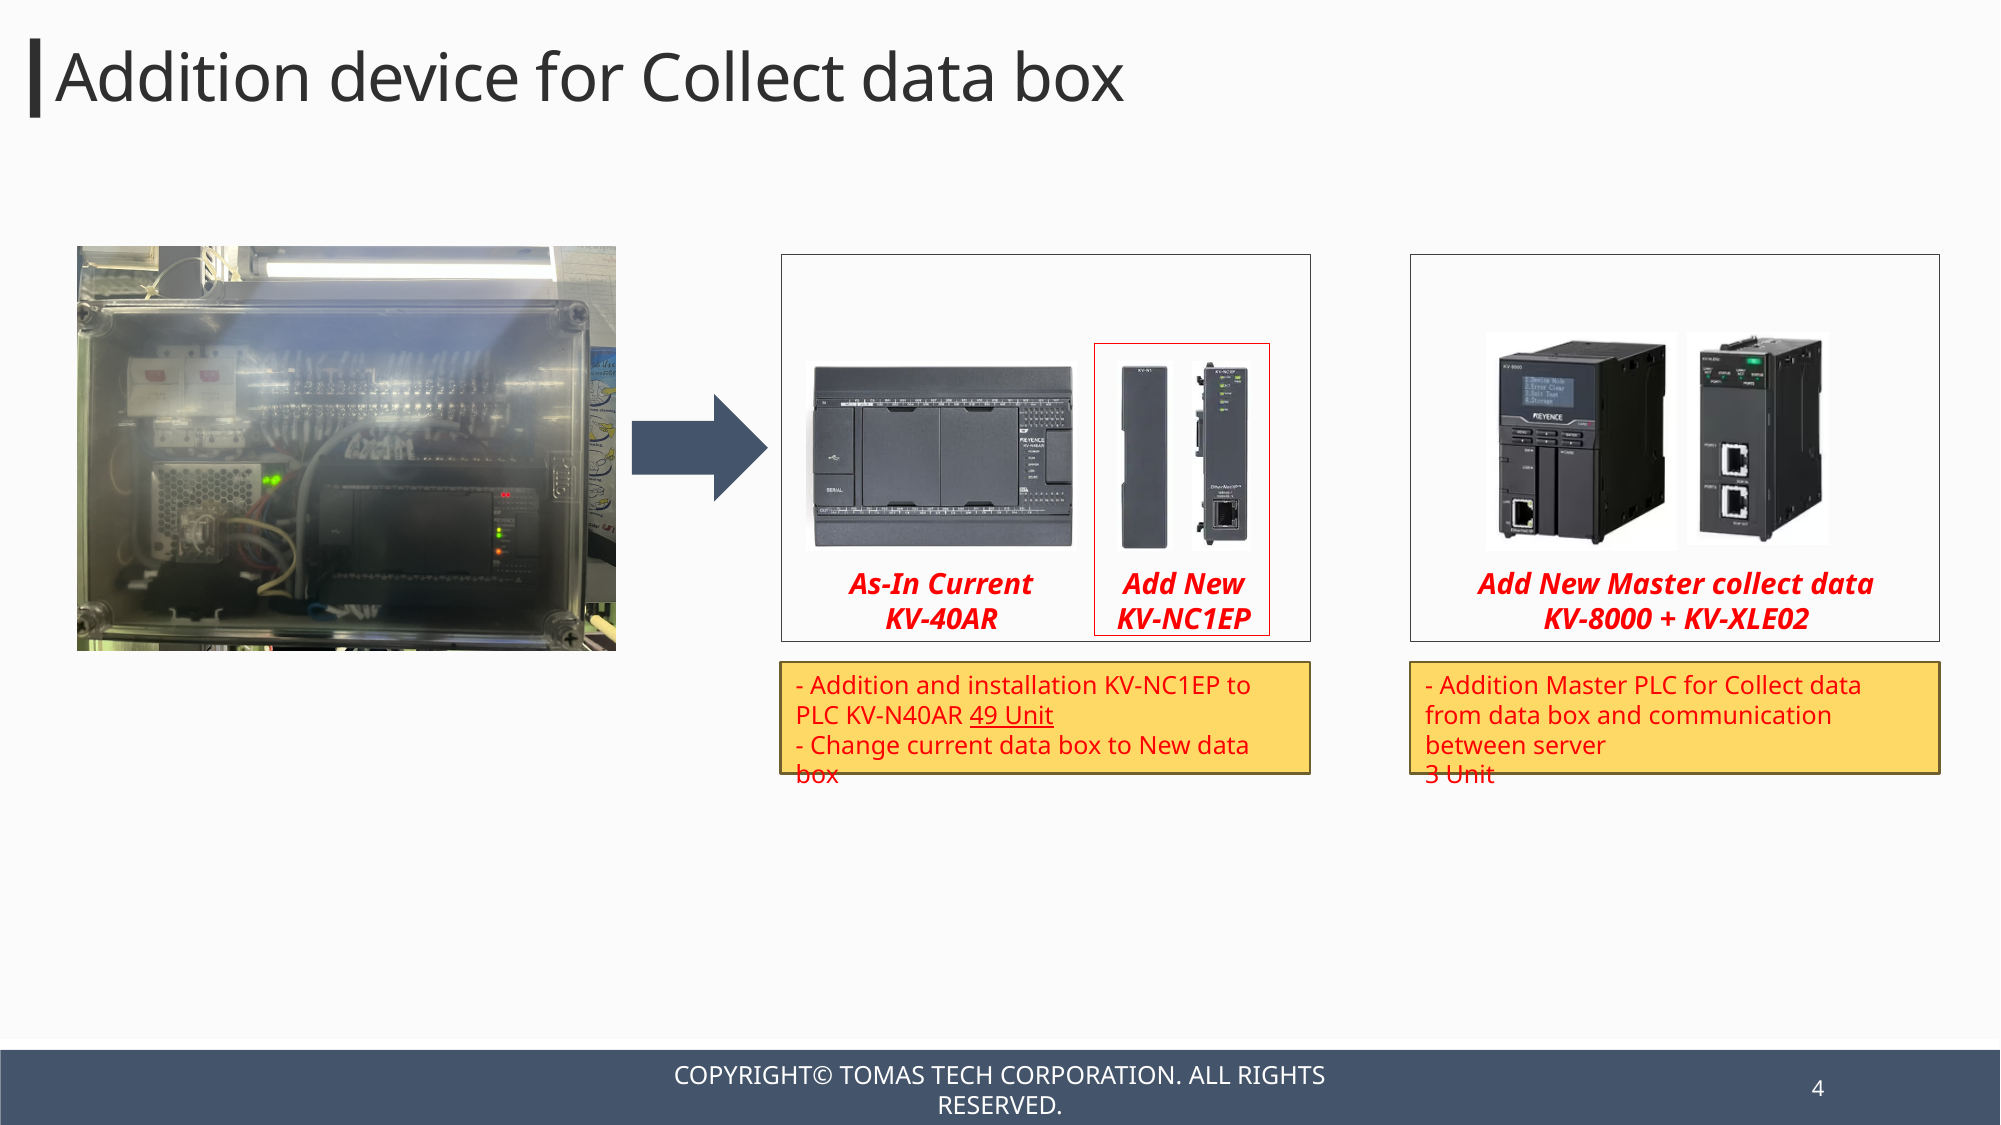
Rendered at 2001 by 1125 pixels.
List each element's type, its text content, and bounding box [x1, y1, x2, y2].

slide_number 4 [1624, 1059, 1840, 1120]
text_box [631, 393, 768, 502]
picture [1686, 332, 1829, 545]
text_box Add New Master collect data KV-8000 + KV-XLE02 [1456, 558, 1897, 643]
text_box - Addition and installation KV-NC1EP to PLC KV-N40AR 49 Unit - Change current data box to New data box [779, 661, 1311, 775]
text_box [1409, 253, 1941, 643]
picture [1485, 332, 1677, 551]
text_box Add New KV-NC1EP [1075, 558, 1293, 643]
picture [1191, 360, 1251, 551]
text_box - Addition Master PLC for Collect data from data box and communication between server 3 Unit [1409, 661, 1941, 775]
picture [76, 245, 617, 651]
text_box [1093, 342, 1271, 558]
text_box As-In Current KV-40AR [833, 560, 1051, 643]
text_box [779, 253, 1311, 643]
text_box ┃Addition device for Collect data box [0, 12, 1940, 123]
footer Copyright© TOMAS TECH CORPORATION. All rights reserved. [604, 1059, 1396, 1120]
picture [1116, 360, 1174, 551]
picture [806, 360, 1078, 551]
